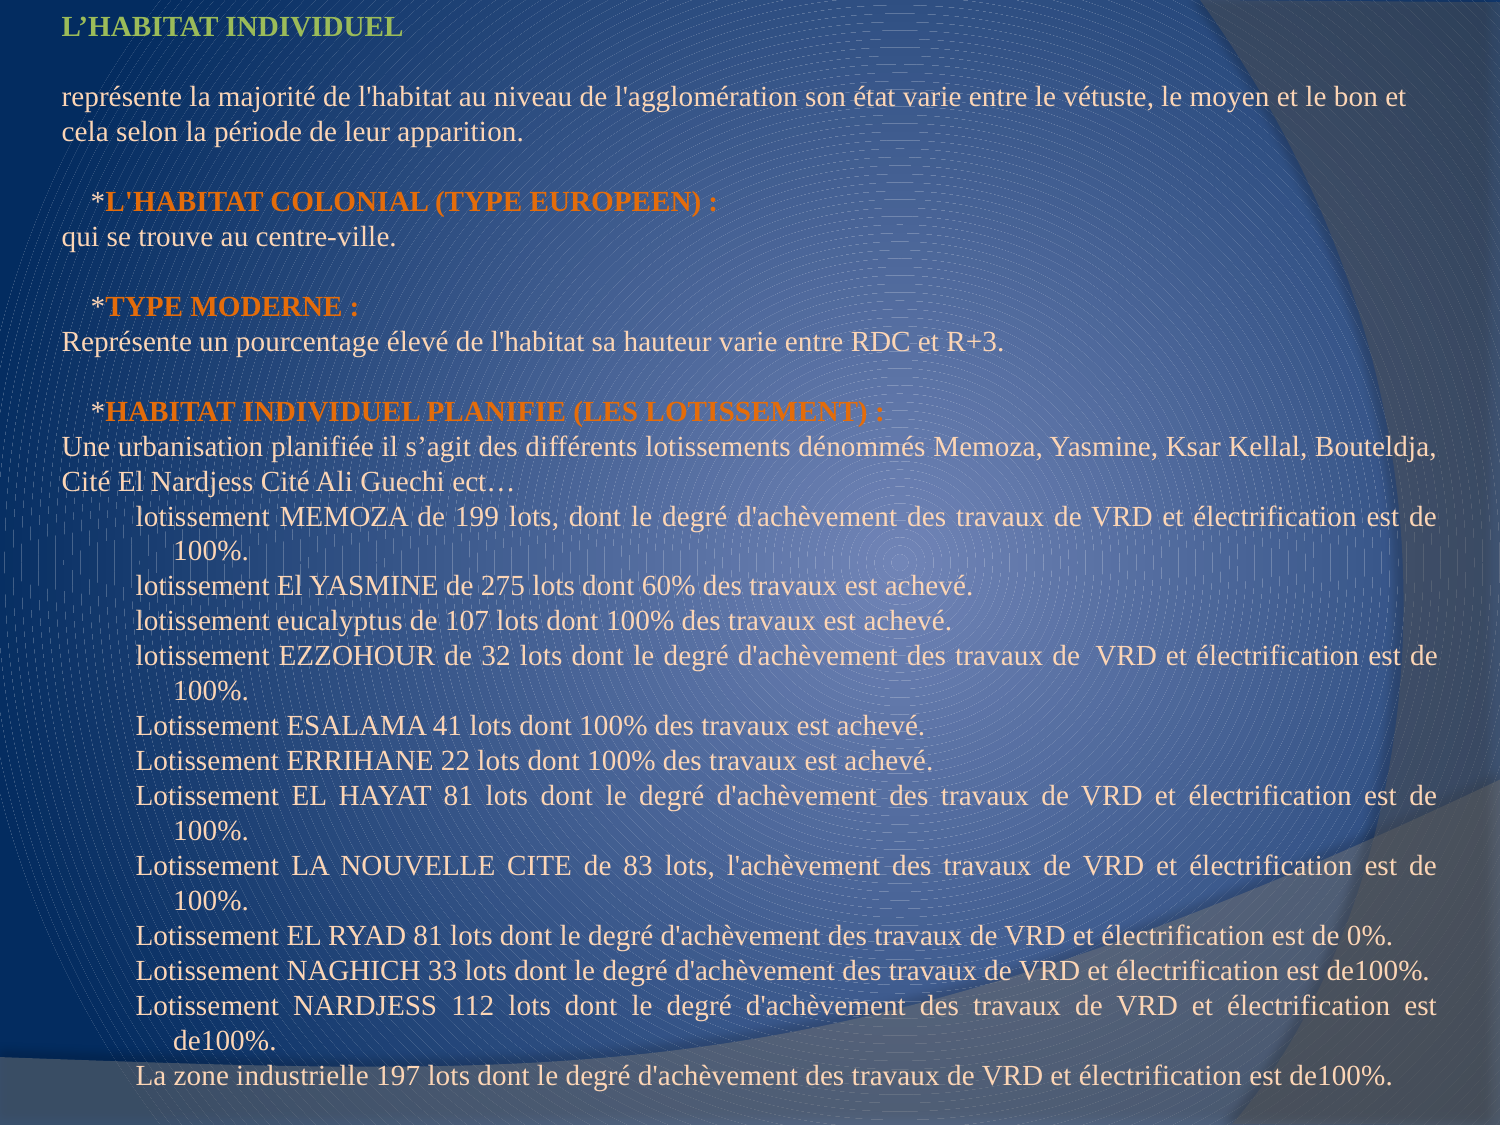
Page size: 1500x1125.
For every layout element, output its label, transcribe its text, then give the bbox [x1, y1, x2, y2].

text_box L’HABITAT INDIVIDUEL représente la majorité de l'habitat au niveau de l'agglomération son état varie entre le vétuste, le moyen et le bon et cela selon la période de leur apparition. *L'HABITAT COLONIAL (TYPE EUROPEEN) : qui se trouve au centre-ville. *TYPE MODERNE : Représente un pourcentage élevé de l'habitat sa hauteur varie entre RDC et R+3. *HABITAT INDIVIDUEL PLANIFIE (LES LOTISSEMENT) : Une urbanisation planifiée il s’agit des différents lotissements dénommés Memoza, Yasmine, Ksar Kellal, Bouteldja, Cité El Nardjess Cité Ali Guechi ect… lotissement MEMOZA de 199 lots, dont le degré d'achèvement des travaux de VRD et électrification est de 100%. lotissement El YASMINE de 275 lots dont 60% des travaux est achevé. lotissement eucalyptus de 107 lots dont 100% des travaux est achevé. lotissement EZZOHOUR de 32 lots dont le degré d'achèvement des travaux de VRD et électrification est de 100%. Lotissement ESALAMA 41 lots dont 100% des travaux est achevé. Lotissement ERRIHANE 22 lots dont 100% des travaux est achevé. Lotissement EL HAYAT 81 lots dont le degré d'achèvement des travaux de VRD et électrification est de 100%. Lotissement LA NOUVELLE CITE de 83 lots, l'achèvement des travaux de VRD et électrification est de 100%. Lotissement EL RYAD 81 lots dont le degré d'achèvement des travaux de VRD et électrification est de 0%. Lotissement NAGHICH 33 lots dont le degré d'achèvement des travaux de VRD et électrification est de100%. Lotissement NARDJESS 112 lots dont le degré d'achèvement des travaux de VRD et électrification est de100%. La zone industrielle 197 lots dont le degré d'achèvement des travaux de VRD et électrification est de100%. [46, 0, 1454, 1099]
